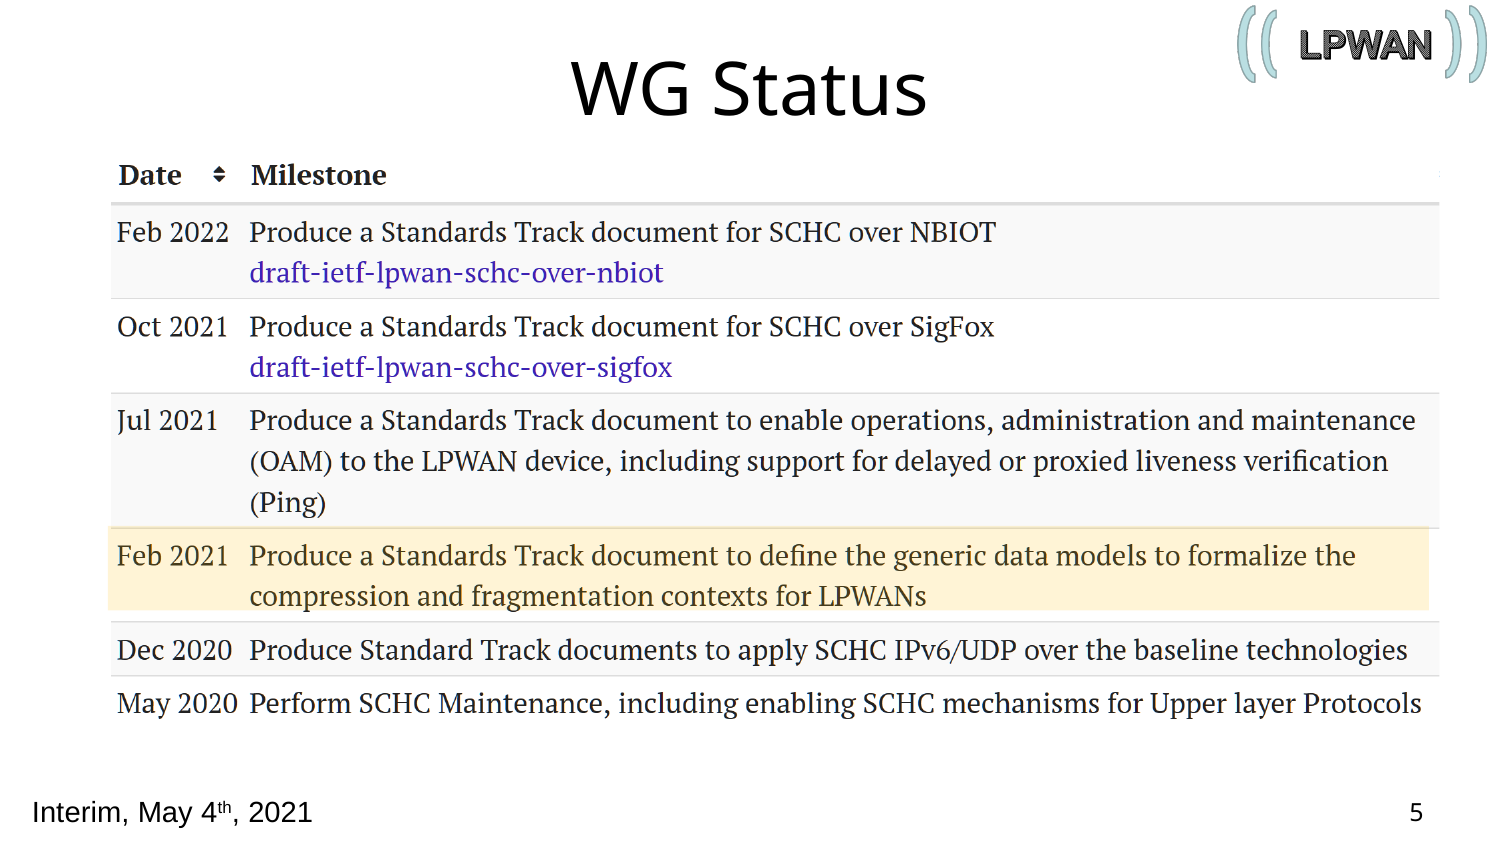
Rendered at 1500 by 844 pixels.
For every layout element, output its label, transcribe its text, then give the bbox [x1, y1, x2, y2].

picture [93, 140, 1440, 771]
slide_number 5 [1358, 791, 1439, 837]
title WG Status [75, 33, 1425, 139]
picture [1237, 5, 1487, 83]
